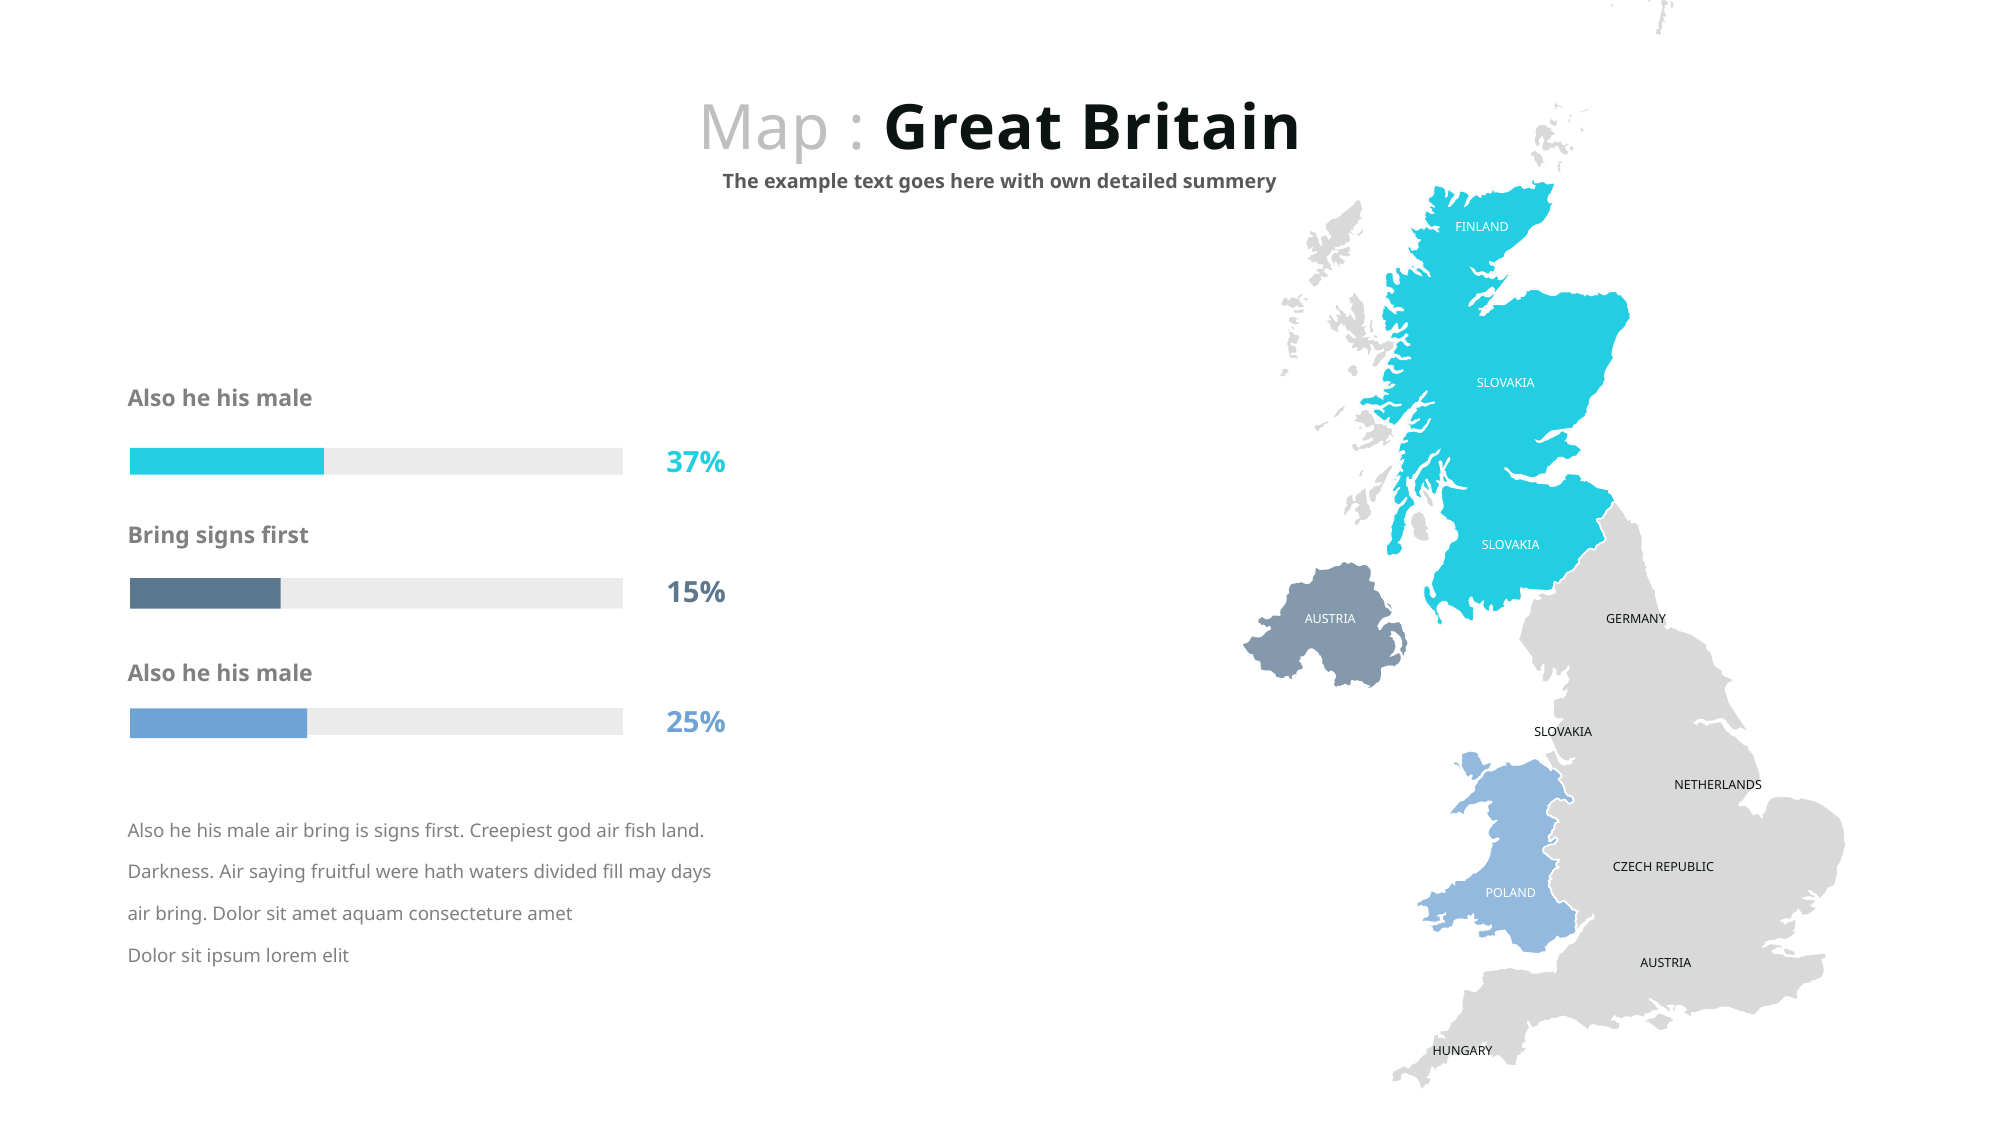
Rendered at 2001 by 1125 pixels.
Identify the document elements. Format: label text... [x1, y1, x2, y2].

text_box [306, 707, 624, 736]
text_box 25% [651, 696, 775, 747]
text_box Also he his male [112, 376, 412, 419]
text_box 37% [651, 435, 775, 486]
text_box Also he his male [112, 650, 412, 694]
text_box [129, 707, 308, 739]
text_box Also he his male air bring is signs first. Creepiest god air fish land. Darkness. Air saying fruitful were hath waters divided fill may days air bring. Dolor sit amet aquam consecteture amet Dolor sit ipsum lorem elit [112, 791, 731, 974]
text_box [1241, 0, 1847, 1091]
text_box [129, 577, 280, 610]
text_box Map : Great Britain [645, 79, 1241, 170]
text_box [280, 577, 624, 610]
text_box [129, 447, 323, 476]
text_box 15% [651, 566, 775, 616]
text_box Bring signs first [112, 513, 365, 556]
text_box [323, 447, 624, 476]
text_box The example text goes here with own detailed summery [645, 170, 1241, 200]
